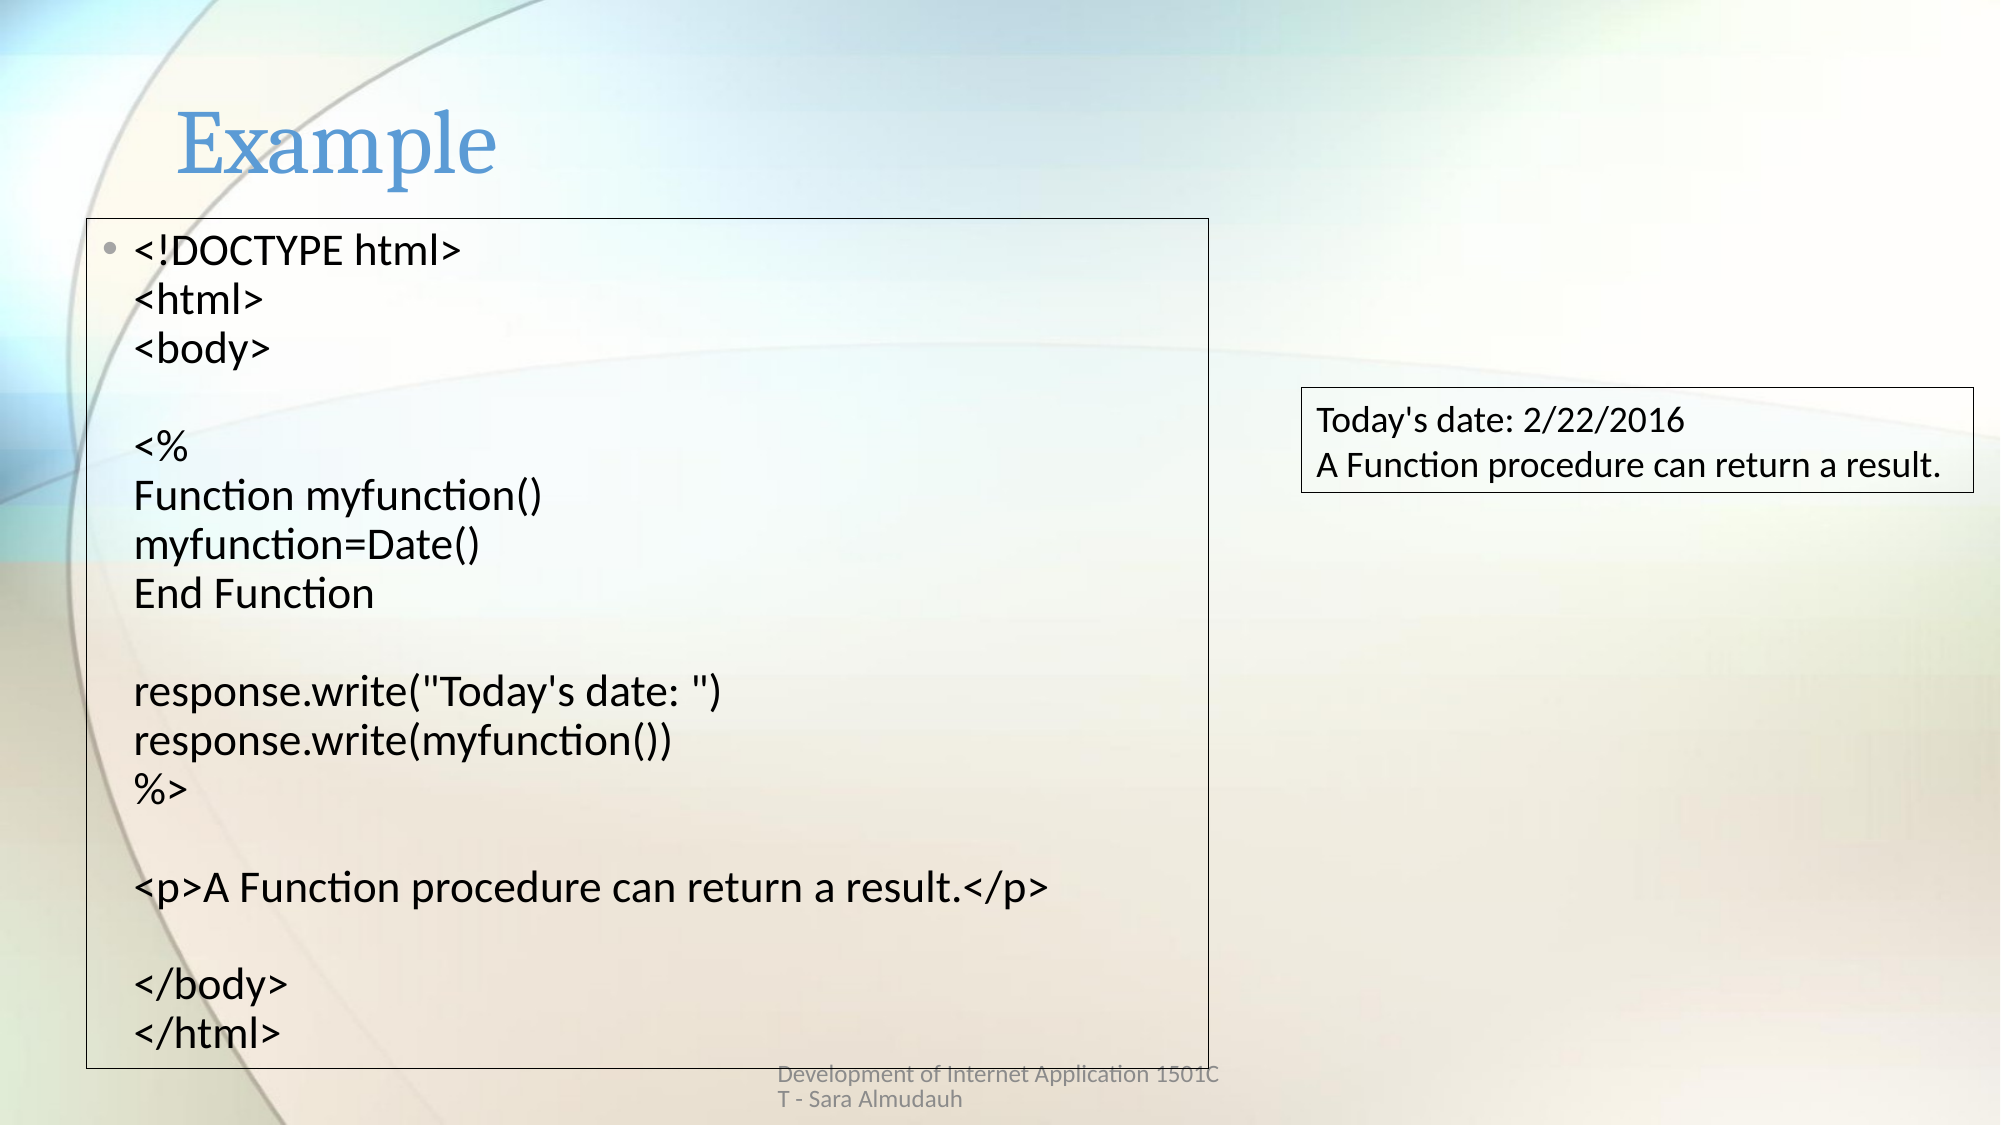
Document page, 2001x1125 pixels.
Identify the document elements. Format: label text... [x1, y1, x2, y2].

list <!DOCTYPE html> <html> <body> <% Function myfunction() myfunction=Date() End Function response.write("Today's date: ") response.write(myfunction()) %> <p>A Function procedure can return a result.</p> </body> </html> [86, 218, 1209, 1069]
picture [0, 0, 2001, 1125]
text_box Today's date: 2/22/2016 A Function procedure can return a result. [1301, 387, 1974, 493]
footer Development of Internet Application 1501CT - Sara Almudauh [762, 1042, 1238, 1103]
title Example [160, 27, 1642, 246]
